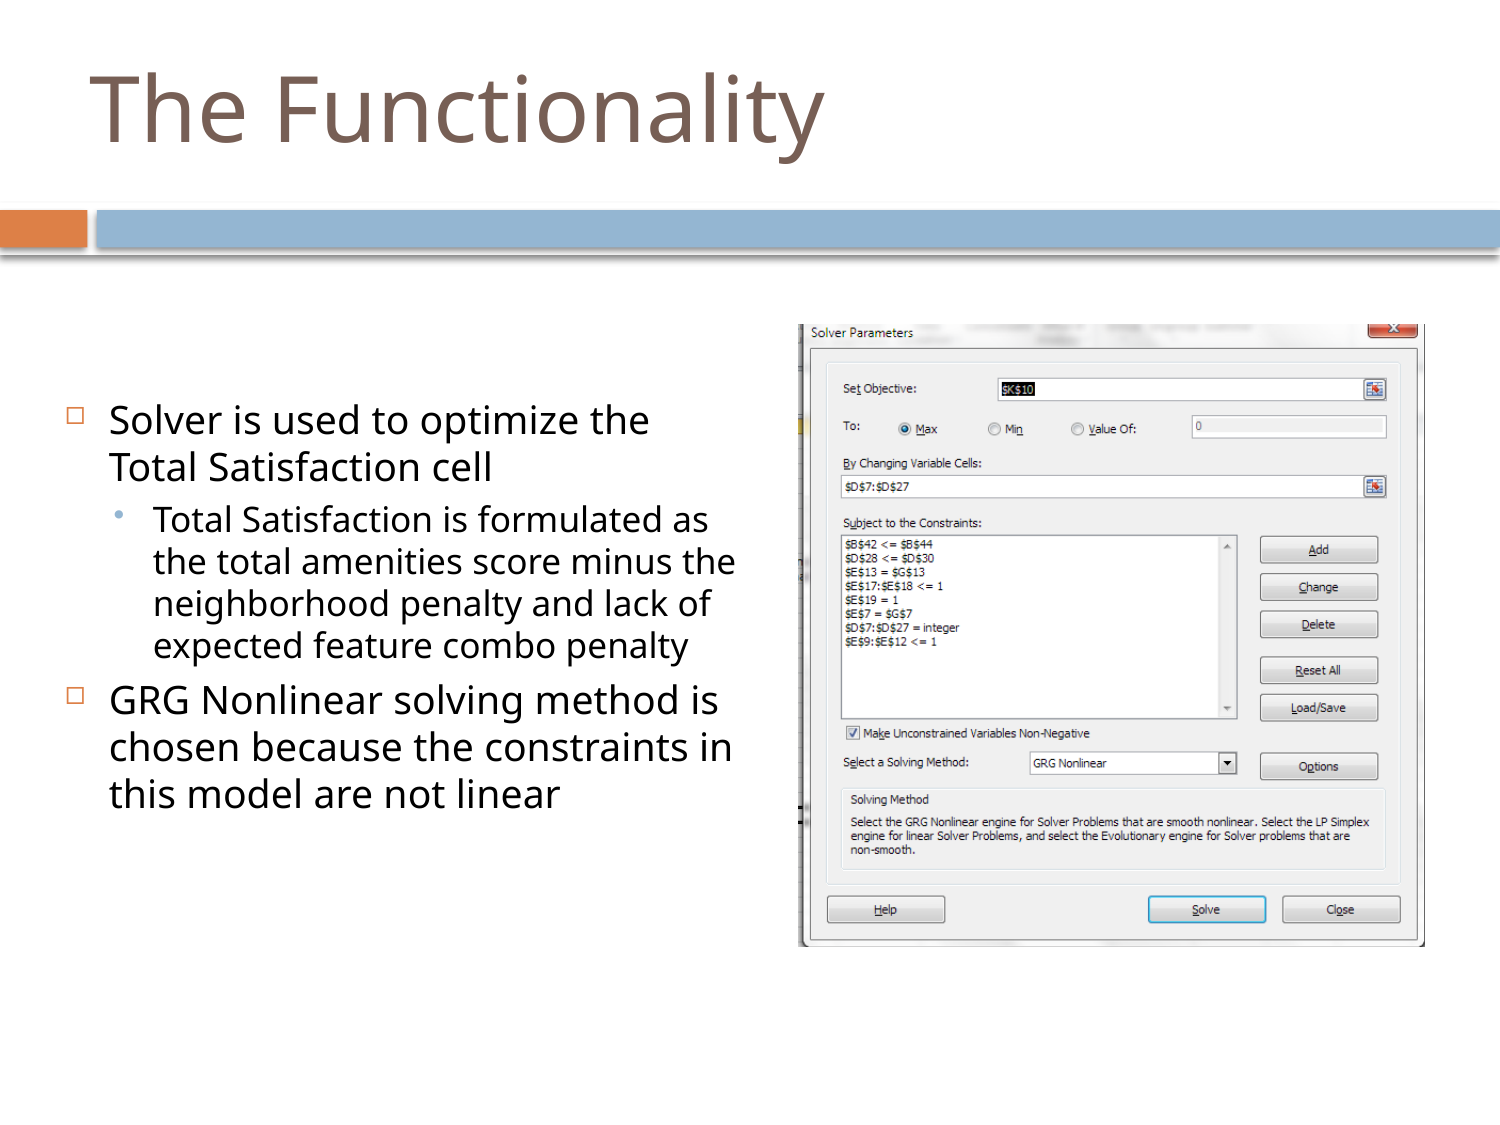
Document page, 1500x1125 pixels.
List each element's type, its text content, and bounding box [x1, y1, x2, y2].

title The Functionality [75, 11, 1425, 200]
picture [797, 323, 1426, 947]
list Solver is used to optimize the Total Satisfaction cell Total Satisfaction is formulated as the total amenities score minus the neighborhood penalty and lack of expected feature combo penalty GRG Nonlinear solving method is chosen because the constraints in this model are not linear [50, 387, 763, 885]
